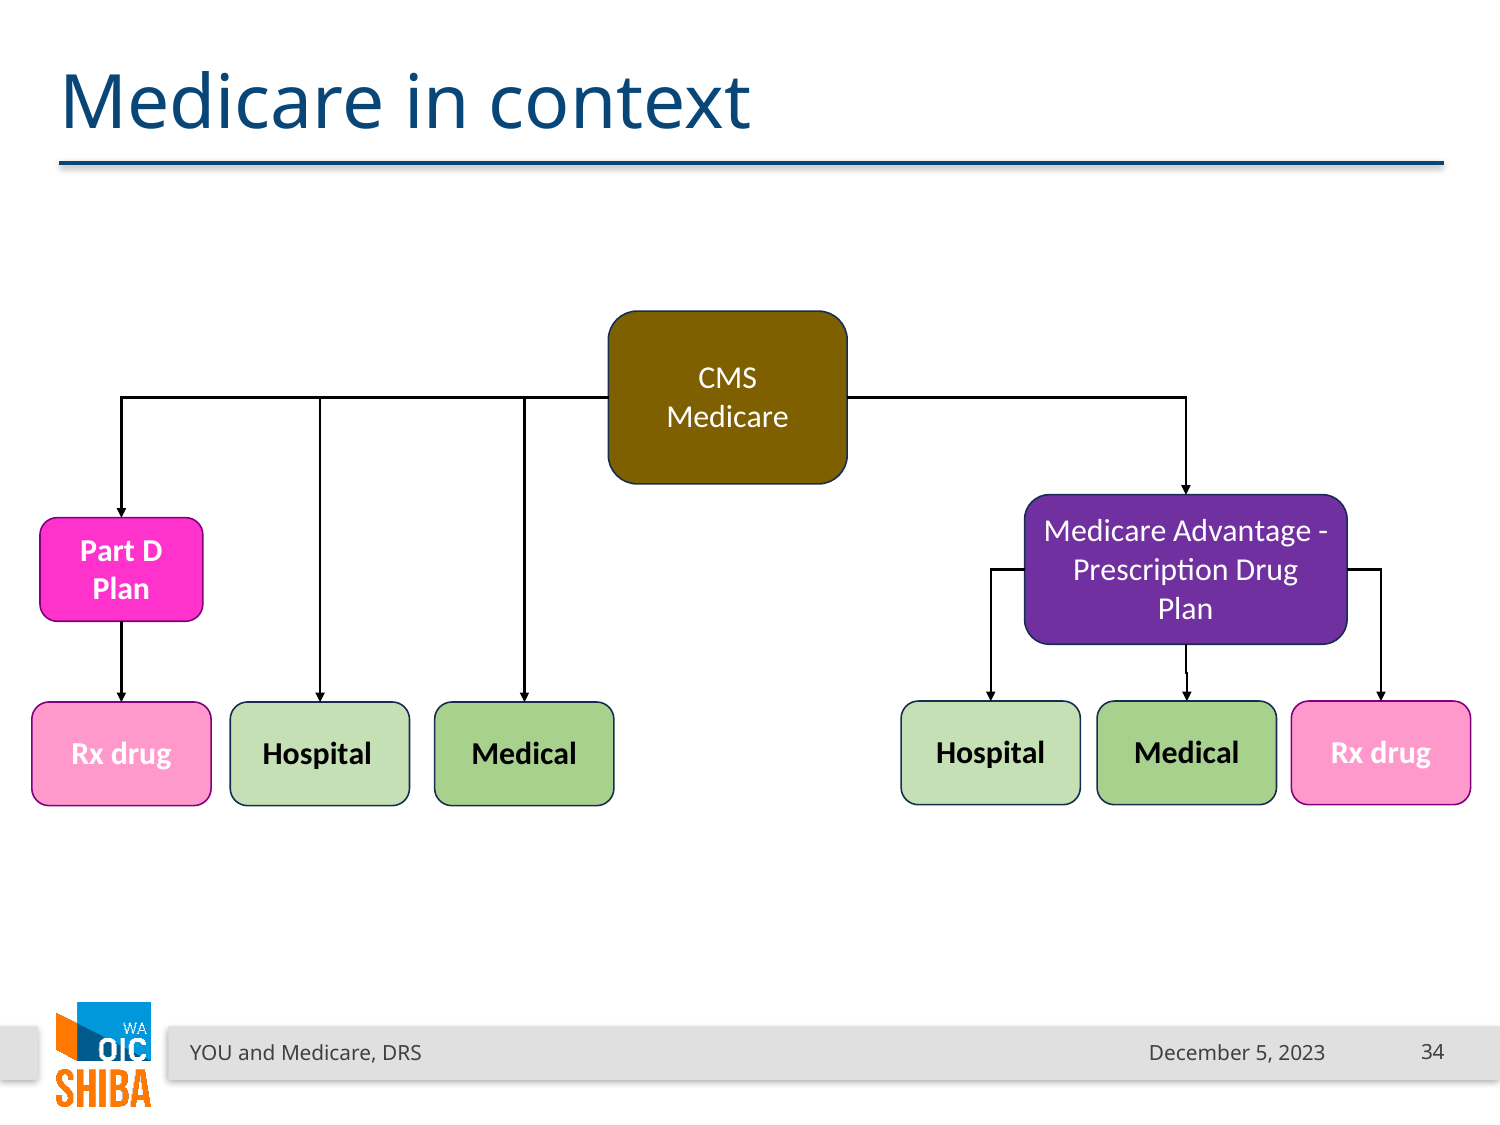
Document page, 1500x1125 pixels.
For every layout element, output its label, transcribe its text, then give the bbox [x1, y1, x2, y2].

picture [0, 296, 1500, 829]
footer YOU and Medicare, DRS [190, 1035, 785, 1069]
picture [56, 1002, 151, 1107]
title Medicare in context [59, 53, 1445, 164]
slide_number 34 [1339, 1035, 1445, 1069]
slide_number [975, 1035, 1326, 1069]
